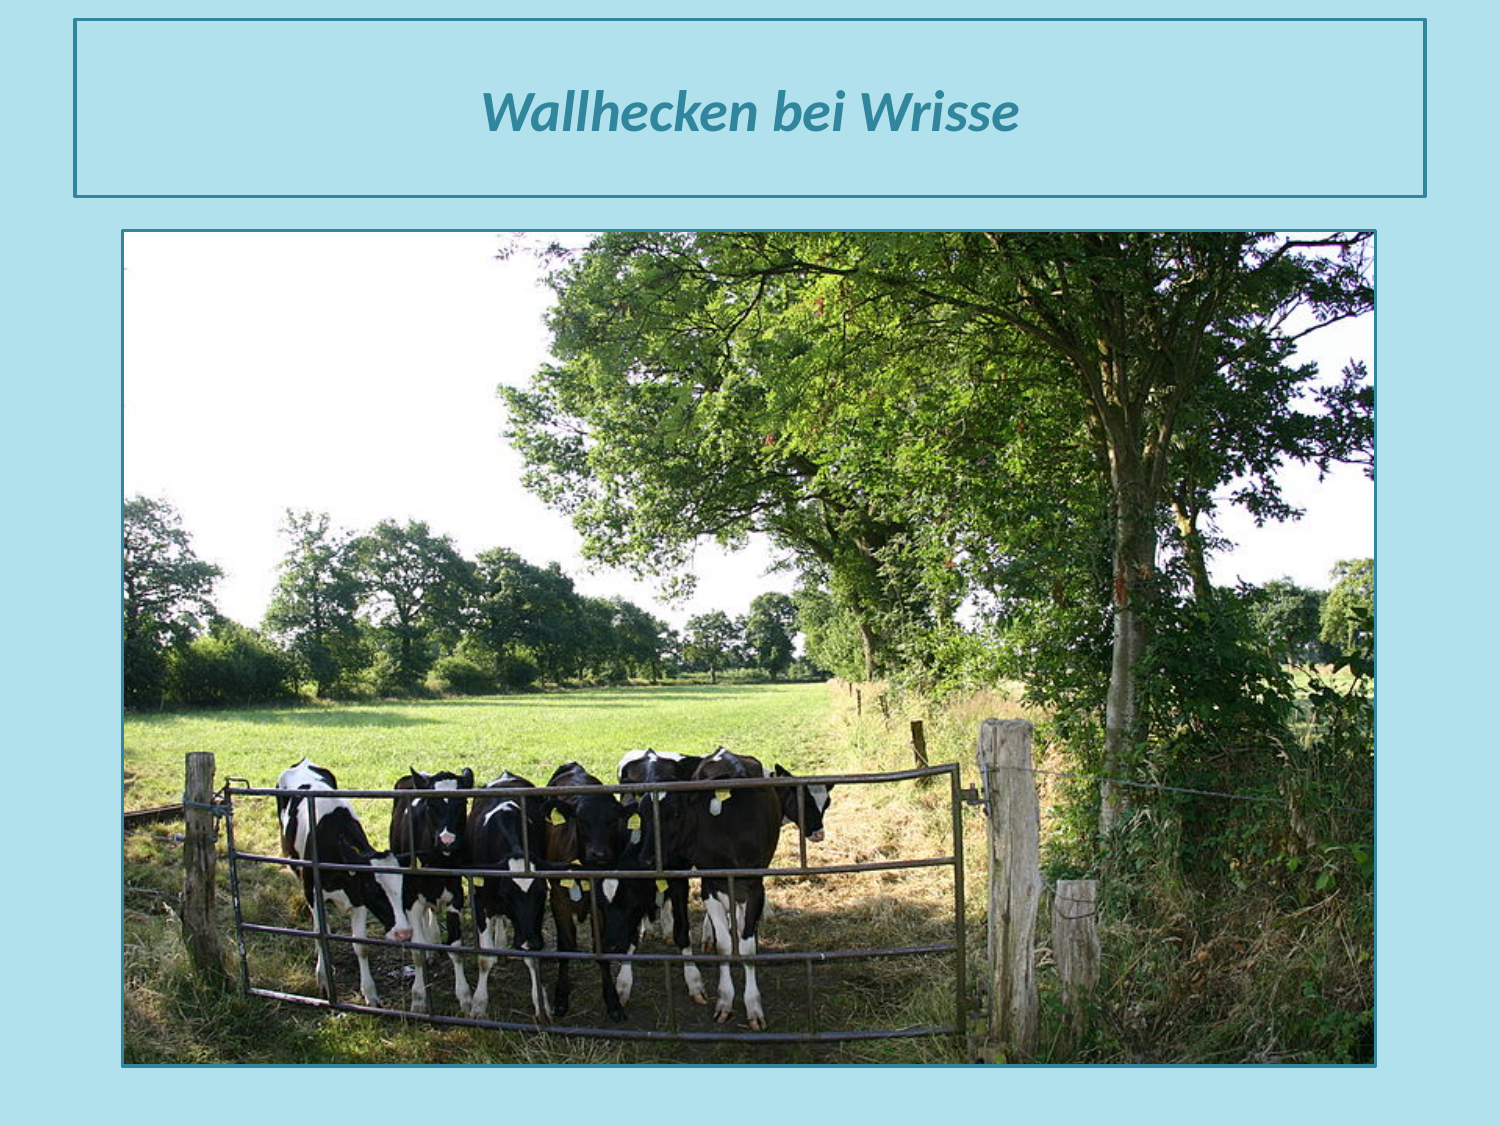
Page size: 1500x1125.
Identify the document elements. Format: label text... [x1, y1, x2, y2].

title Wallhecken bei Wrisse [75, 19, 1425, 197]
picture [123, 231, 1375, 1065]
